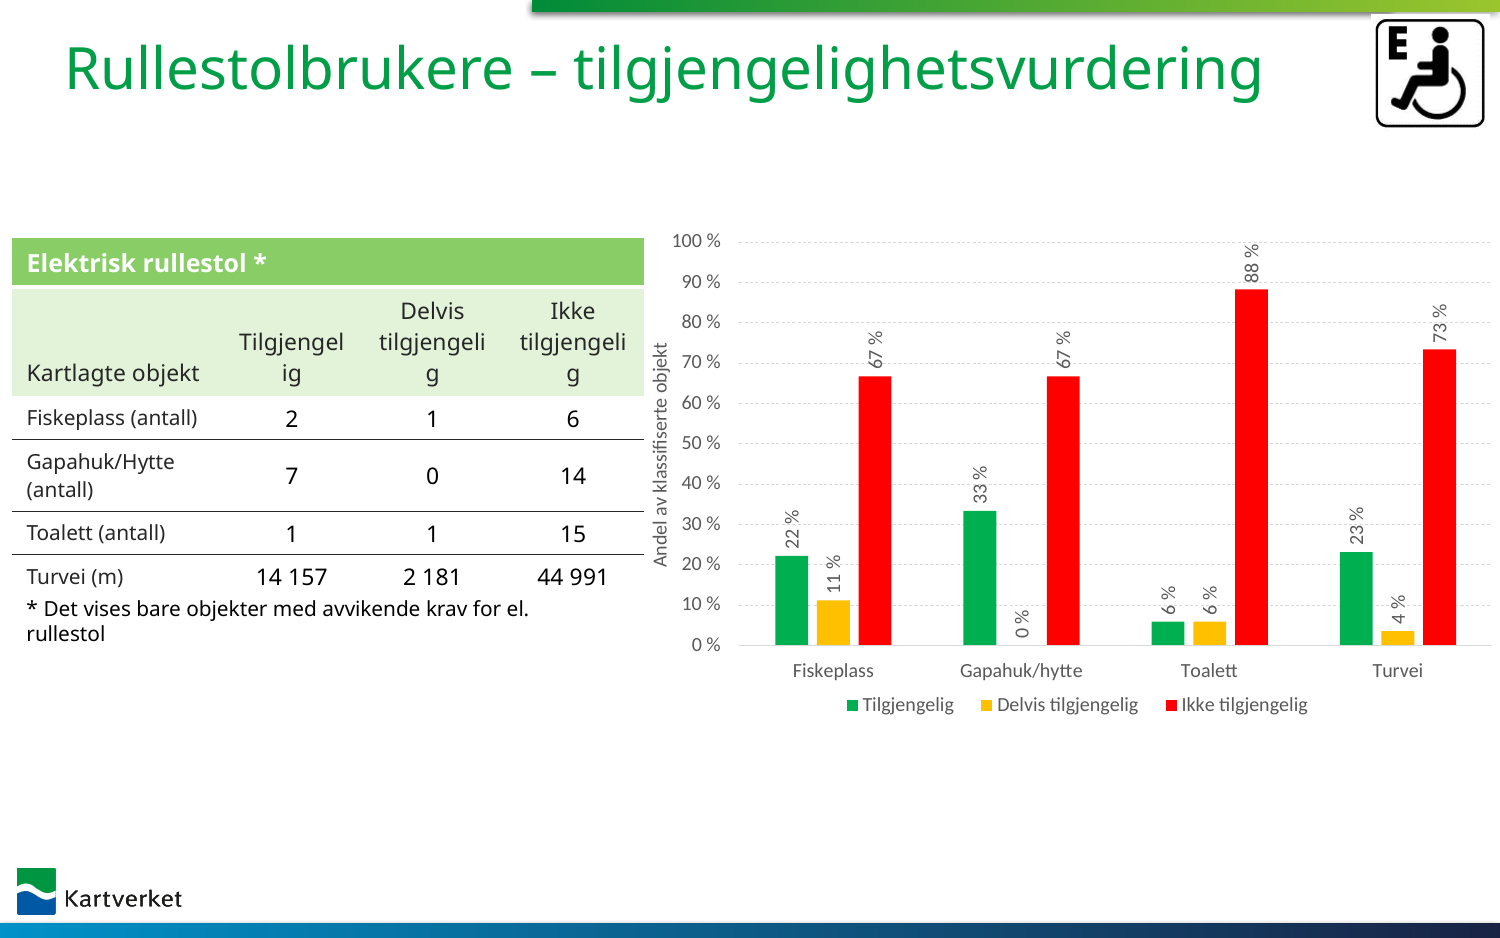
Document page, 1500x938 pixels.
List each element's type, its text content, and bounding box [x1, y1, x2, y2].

table_cell 0 [362, 440, 503, 511]
table_cell Tilgjengelig [222, 289, 362, 396]
table_cell 1 [222, 512, 362, 554]
table_cell 7 [222, 440, 362, 511]
text_box * Det vises bare objekter med avvikende krav for el. rullestol [11, 588, 597, 653]
picture [643, 218, 1500, 728]
table_cell 44 991 [503, 555, 638, 598]
table_cell 6 [503, 396, 638, 439]
table_header Elektrisk rullestol * [12, 238, 638, 285]
table_cell 2 181 [362, 555, 503, 588]
table_cell Gapahuk/Hytte (antall) [12, 440, 222, 511]
text_box Rullestolbrukere – tilgjengelighetsvurdering [49, 12, 1372, 109]
table_cell Delvis tilgjengelig [362, 289, 503, 396]
table_cell Toalett (antall) [12, 512, 222, 554]
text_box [1371, 13, 1491, 133]
table_cell 2 [222, 396, 362, 439]
table_cell 15 [503, 512, 638, 554]
table_cell 1 [362, 512, 503, 554]
table_cell Kartlagte objekt [12, 289, 222, 396]
table_cell Fiskeplass (antall) [12, 396, 222, 439]
table_cell 14 [503, 440, 638, 511]
table_cell 14 157 [222, 555, 362, 588]
table_cell Turvei (m) [12, 555, 222, 588]
table_cell 1 [362, 396, 503, 439]
table_cell Ikke tilgjengelig [503, 289, 638, 396]
